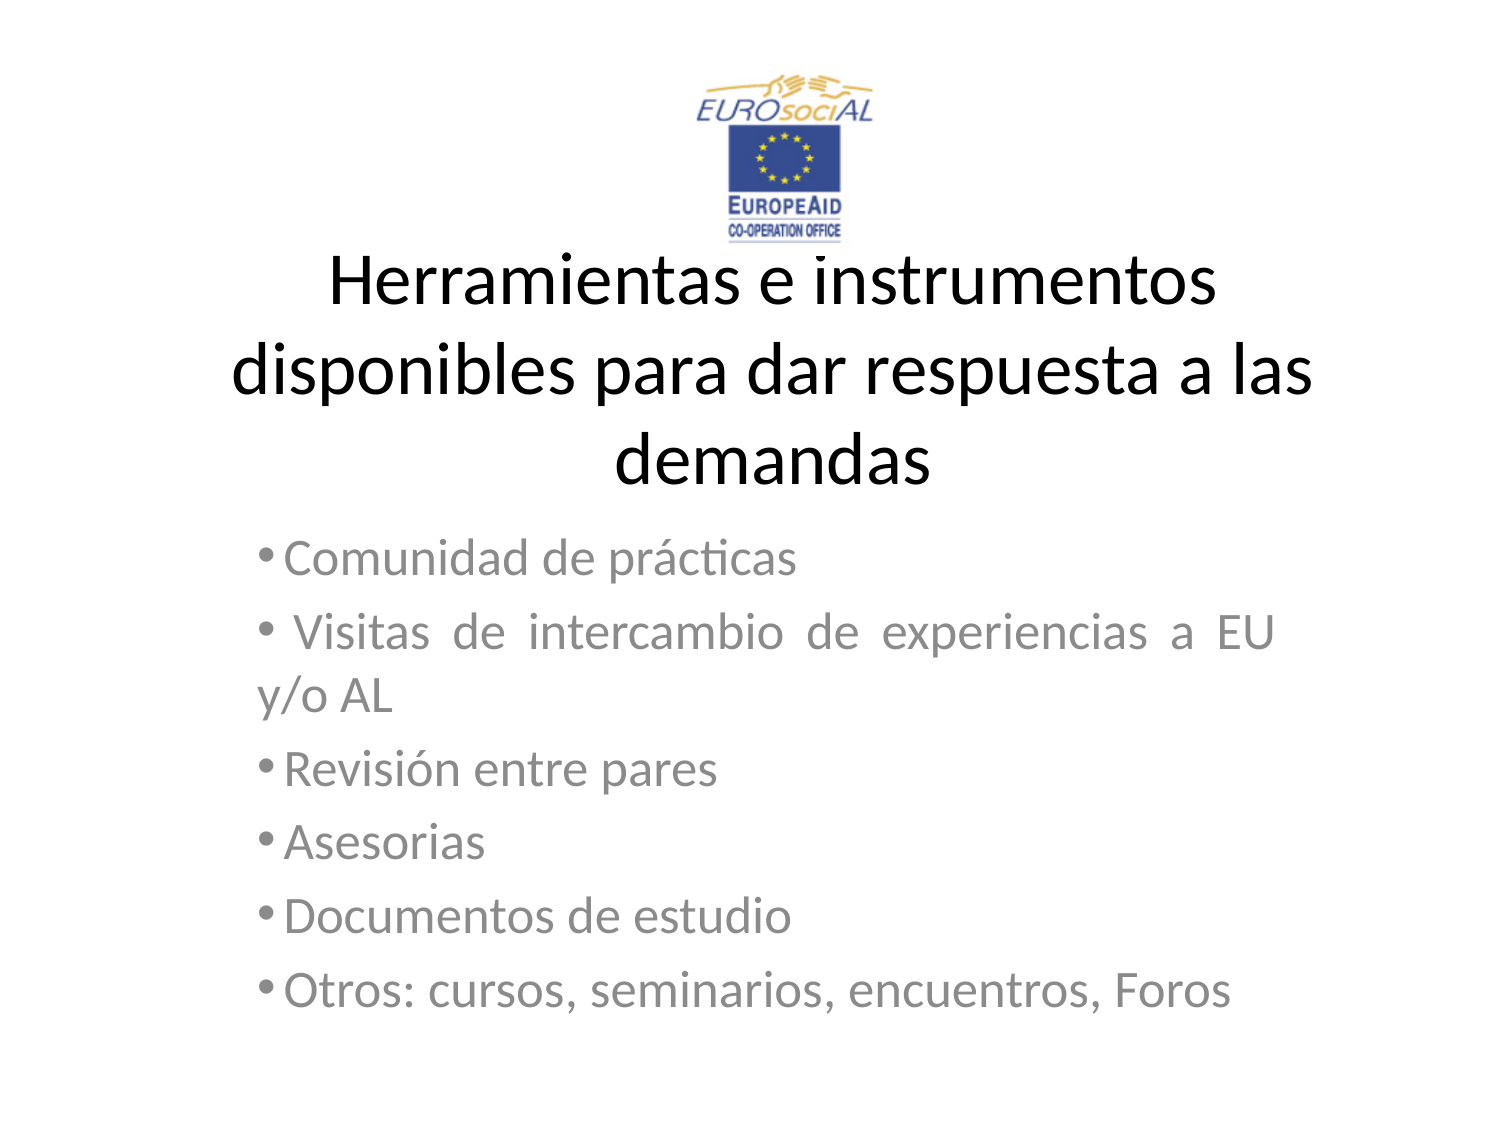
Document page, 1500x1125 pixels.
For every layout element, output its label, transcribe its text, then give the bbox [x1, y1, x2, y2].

picture [690, 66, 878, 256]
subtitle Comunidad de prácticas Visitas de intercambio de experiencias a EU y/o AL Revisión entre pares Asesorias Documentos de estudio Otros: cursos, seminarios, encuentros, Foros [242, 515, 1293, 1035]
title Herramientas e instrumentos disponibles para dar respuesta a las demandas [135, 243, 1411, 485]
